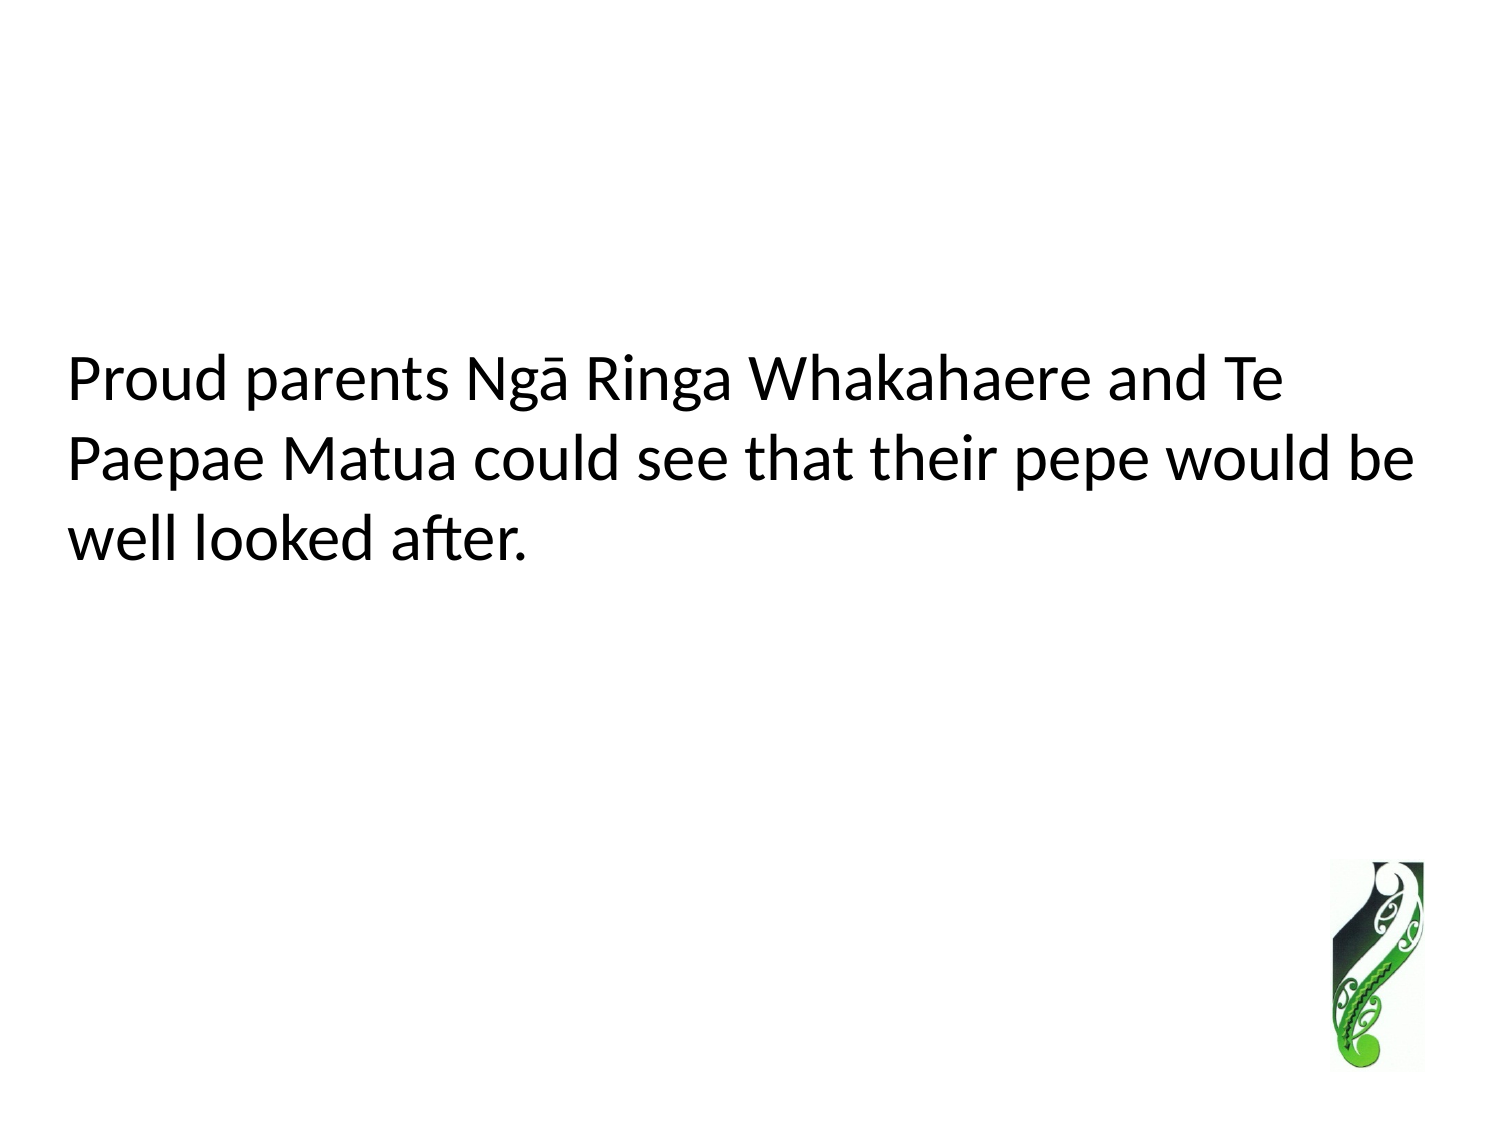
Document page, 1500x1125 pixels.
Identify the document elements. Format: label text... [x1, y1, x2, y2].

picture [1330, 859, 1426, 1073]
text_box Proud parents Ngā Ringa Whakahaere and Te Paepae Matua could see that their pepe would be well looked after. [53, 326, 1436, 626]
